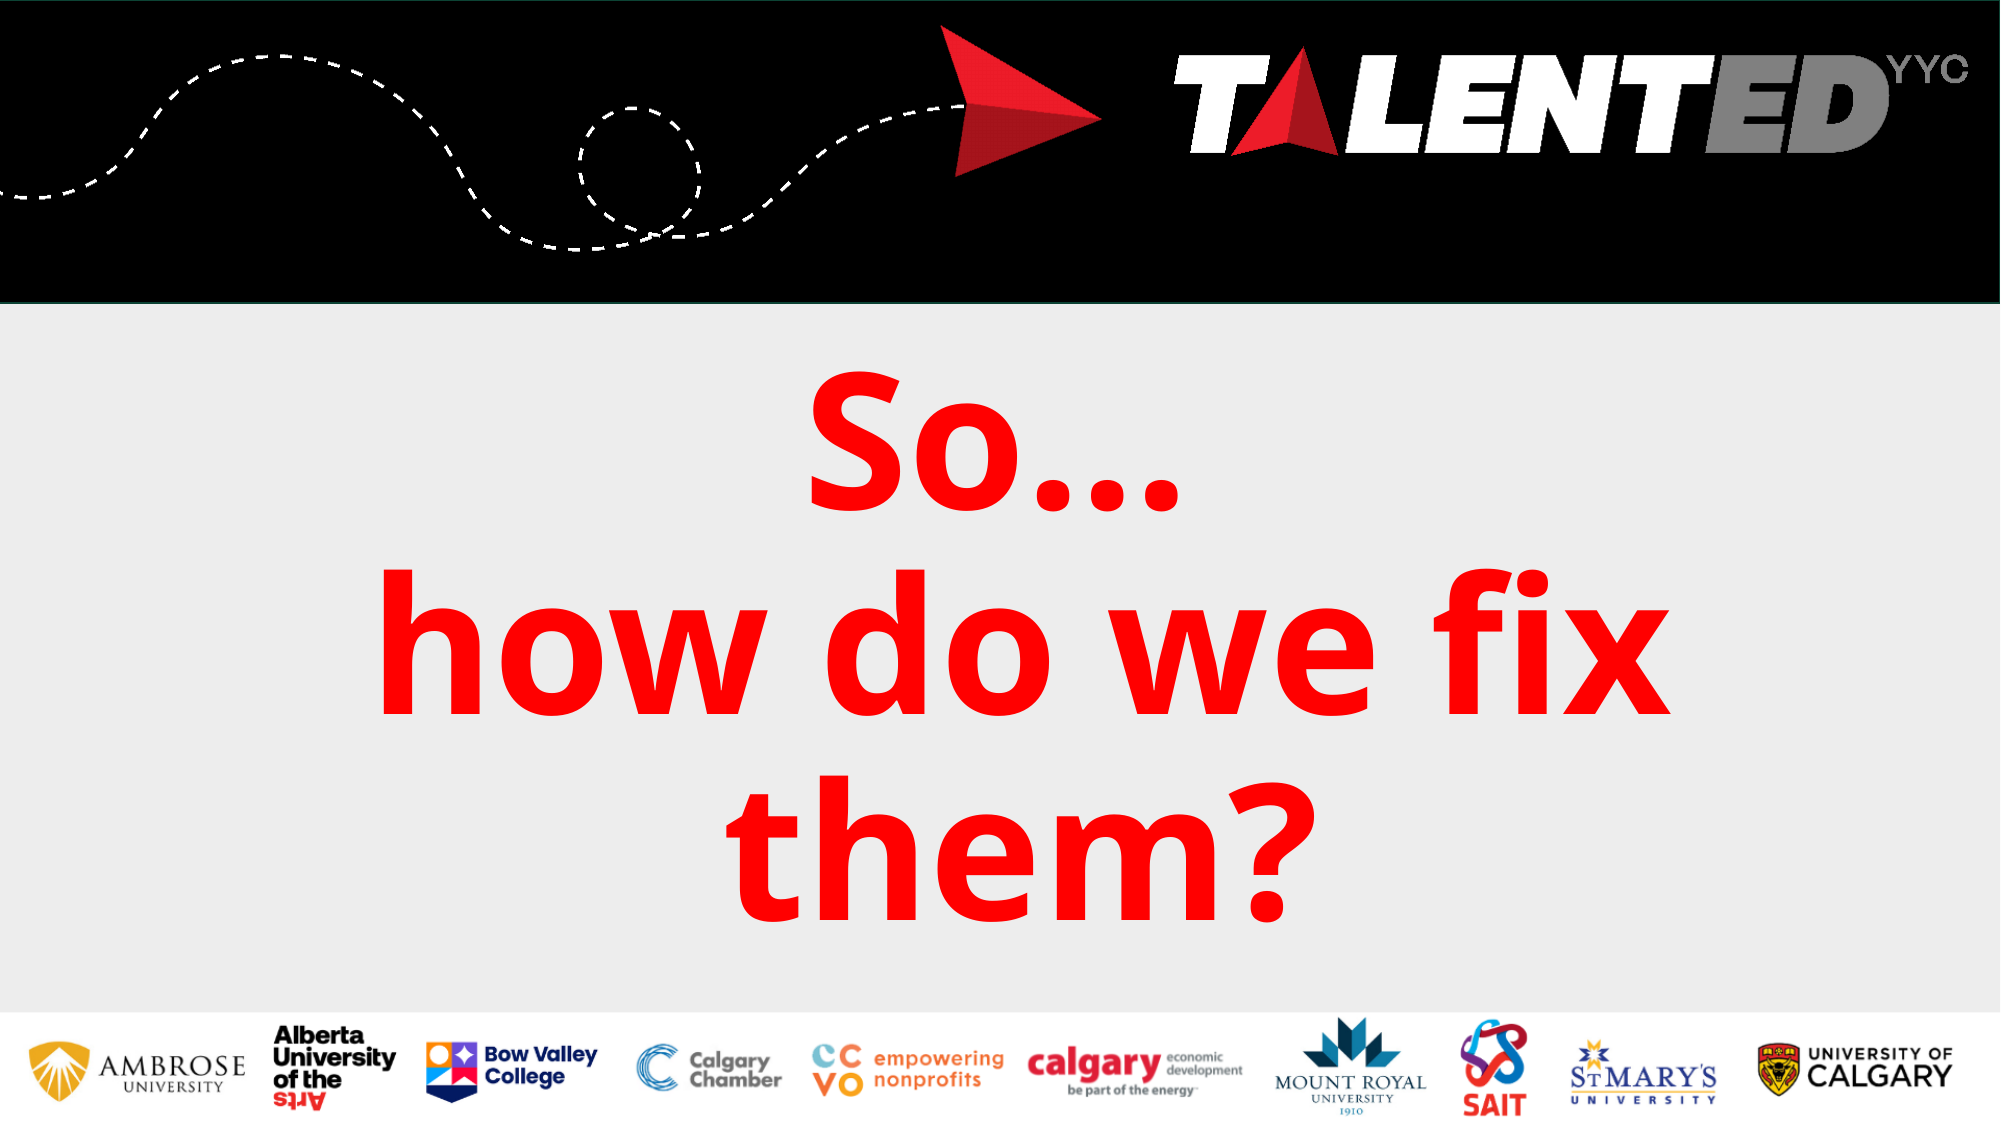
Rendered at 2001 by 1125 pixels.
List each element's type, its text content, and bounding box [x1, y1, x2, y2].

text_box [0, 0, 2000, 304]
picture [0, 0, 1968, 272]
text_box So… how do we fix them? [104, 336, 1938, 970]
picture [0, 0, 2001, 1125]
